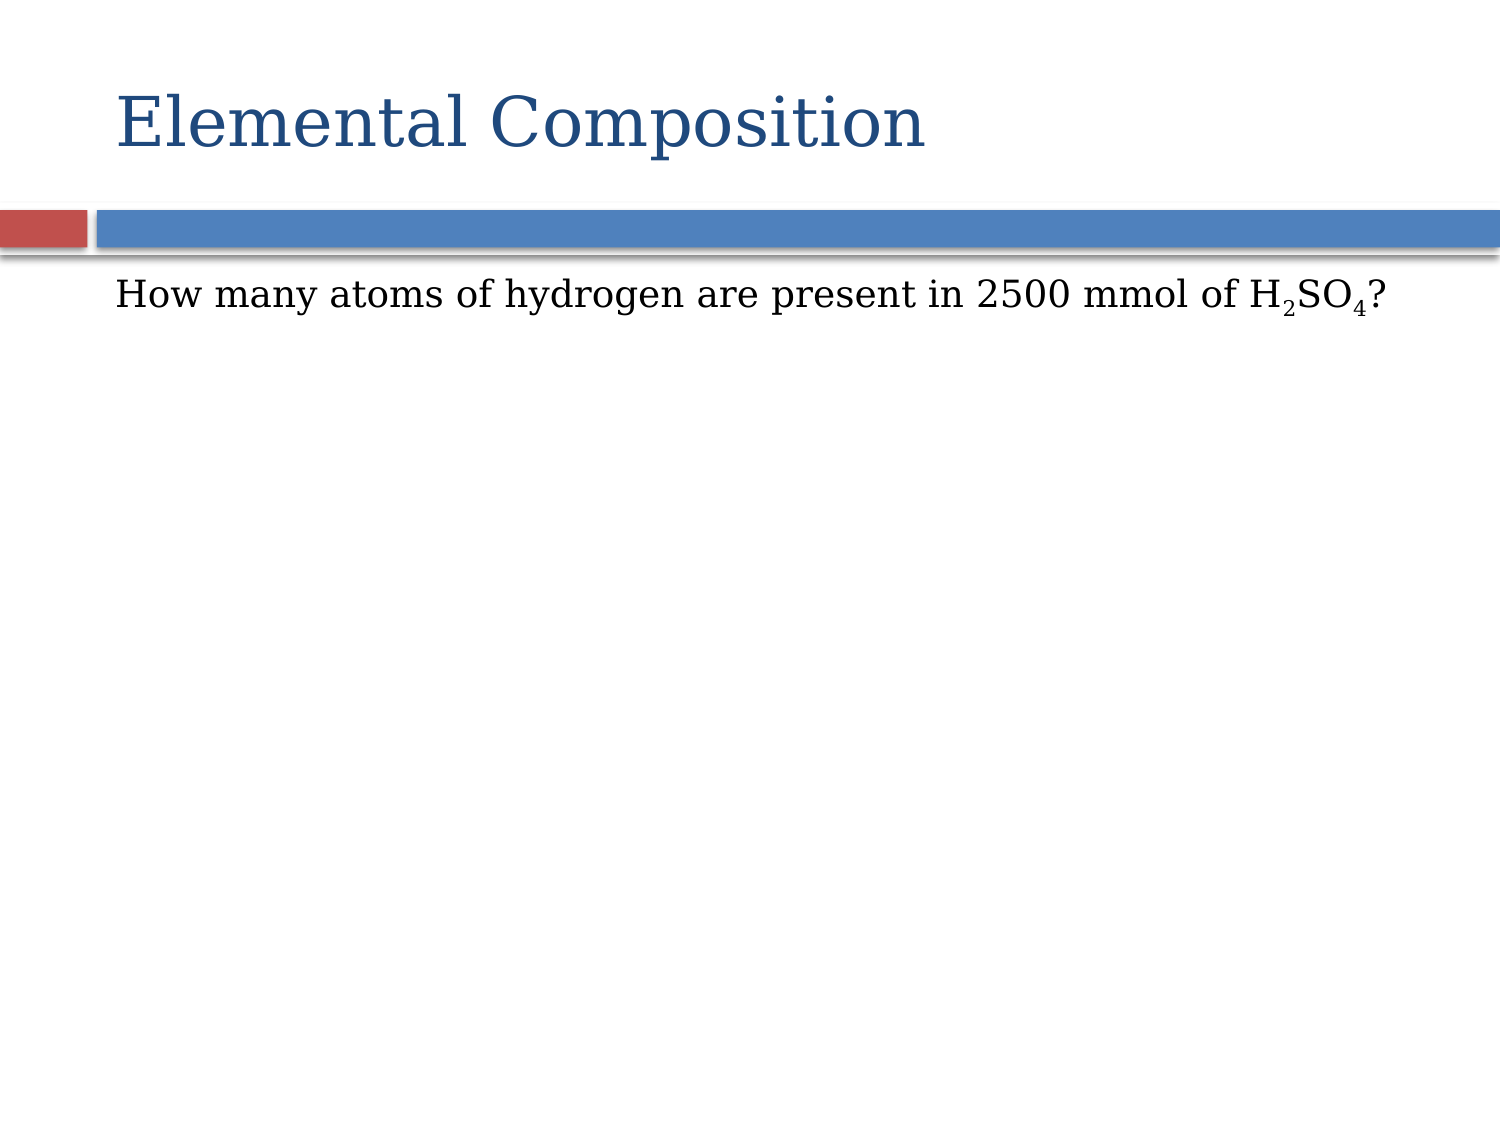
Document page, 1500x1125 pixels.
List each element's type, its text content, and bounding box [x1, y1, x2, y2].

list How many atoms of hydrogen are present in 2500 mmol of H2SO4? [100, 262, 1438, 1000]
title Elemental Composition [100, 37, 1438, 200]
